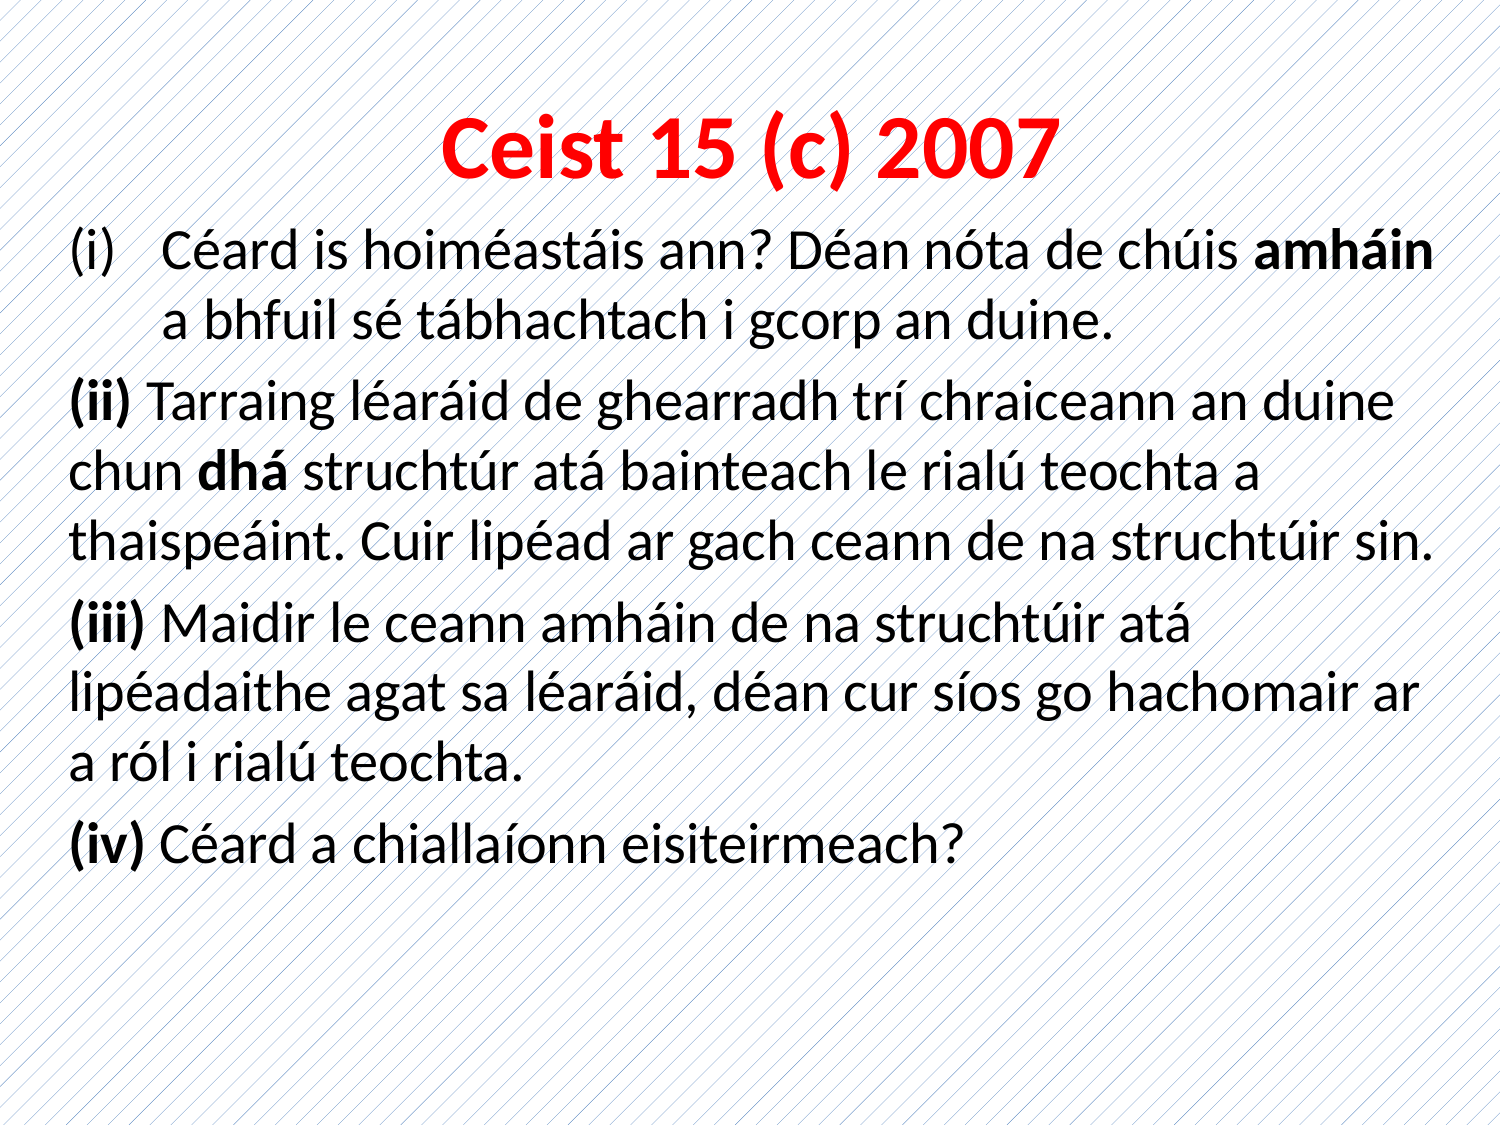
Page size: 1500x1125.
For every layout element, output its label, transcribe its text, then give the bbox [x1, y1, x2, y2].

list Céard is hoiméastáis ann? Déan nóta de chúis amháin a bhfuil sé tábhachtach i gcorp an duine. (ii) Tarraing léaráid de ghearradh trí chraiceann an duine chun dhá struchtúr atá bainteach le rialú teochta a thaispeáint. Cuir lipéad ar gach ceann de na struchtúir sin. (iii) Maidir le ceann amháin de na struchtúir atá lipéadaithe agat sa léaráid, déan cur síos go hachomair ar a ról i rialú teochta. (iv) Céard a chiallaíonn eisiteirmeach? [53, 203, 1471, 1125]
title Ceist 15 (c) 2007 [76, 78, 1427, 203]
